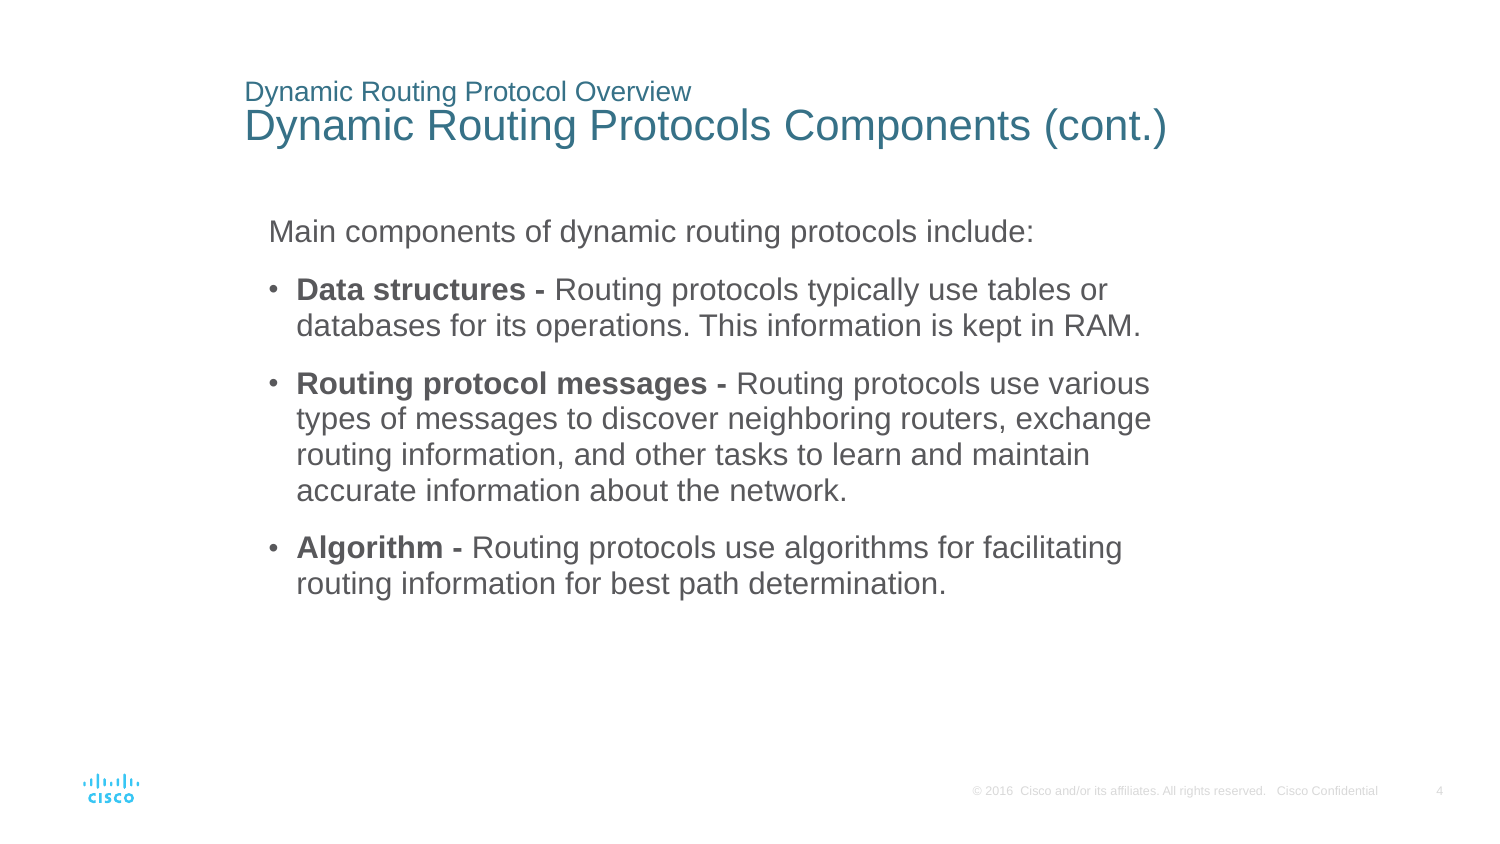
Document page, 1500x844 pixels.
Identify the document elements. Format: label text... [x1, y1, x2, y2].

title Dynamic Routing Protocol Overview Dynamic Routing Protocols Components (cont.) [229, 60, 1270, 168]
list Main components of dynamic routing protocols include: Data structures - Routing protocols typically use tables or databases for its operations. This information is kept in RAM. Routing protocol messages - Routing protocols use various types of messages to discover neighboring routers, exchange routing information, and other tasks to learn and maintain accurate information about the network. Algorithm - Routing protocols use algorithms for facilitating routing information for best path determination. [253, 207, 1231, 790]
